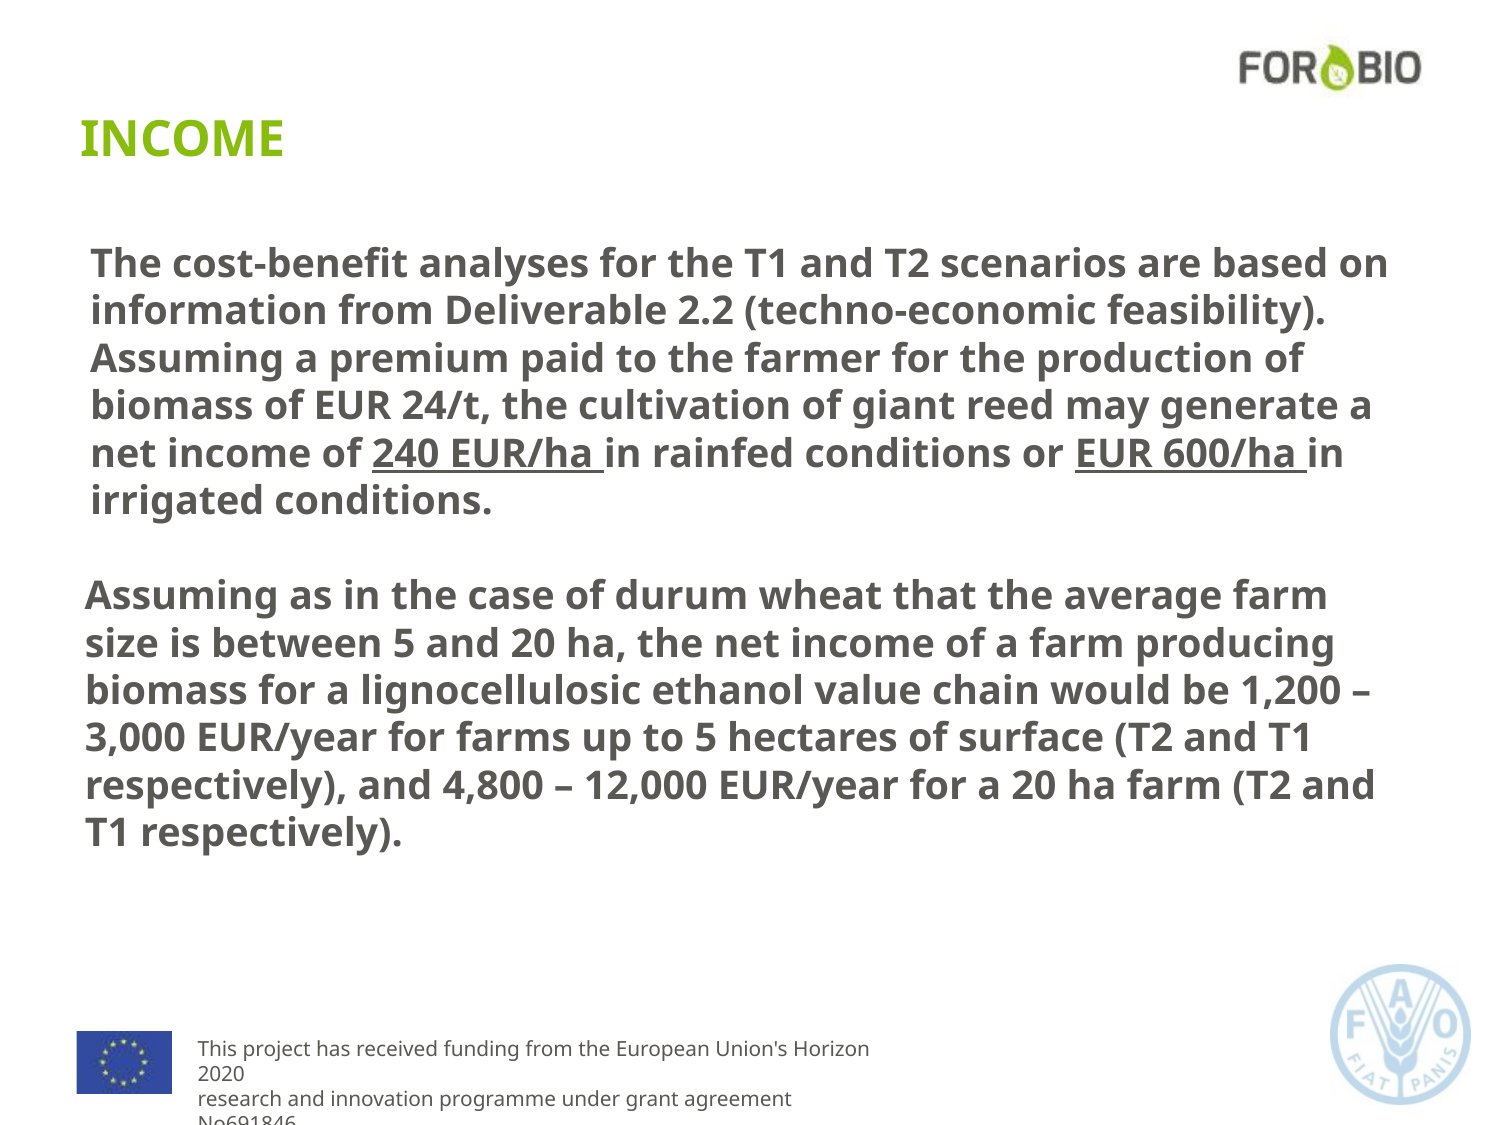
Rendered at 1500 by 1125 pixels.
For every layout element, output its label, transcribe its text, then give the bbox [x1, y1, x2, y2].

picture [1187, 23, 1473, 114]
text_box Assuming as in the case of durum wheat that the average farm size is between 5 and 20 ha, the net income of a farm producing biomass for a lignocellulosic ethanol value chain would be 1,200 – 3,000 EUR/year for farms up to 5 hectares of surface (T2 and T1 respectively), and 4,800 – 12,000 EUR/year for a 20 ha farm (T2 and T1 respectively). [69, 562, 1420, 812]
picture [76, 1031, 172, 1094]
picture [1330, 963, 1471, 1105]
text_box The cost-benefit analyses for the T1 and T2 scenarios are based on information from Deliverable 2.2 (techno-economic feasibility). Assuming a premium paid to the farmer for the production of biomass of EUR 24/t, the cultivation of giant reed may generate a net income of 240 EUR/ha in rainfed conditions or EUR 600/ha in irrigated conditions. [74, 230, 1425, 480]
title INCOME [64, 42, 1235, 231]
